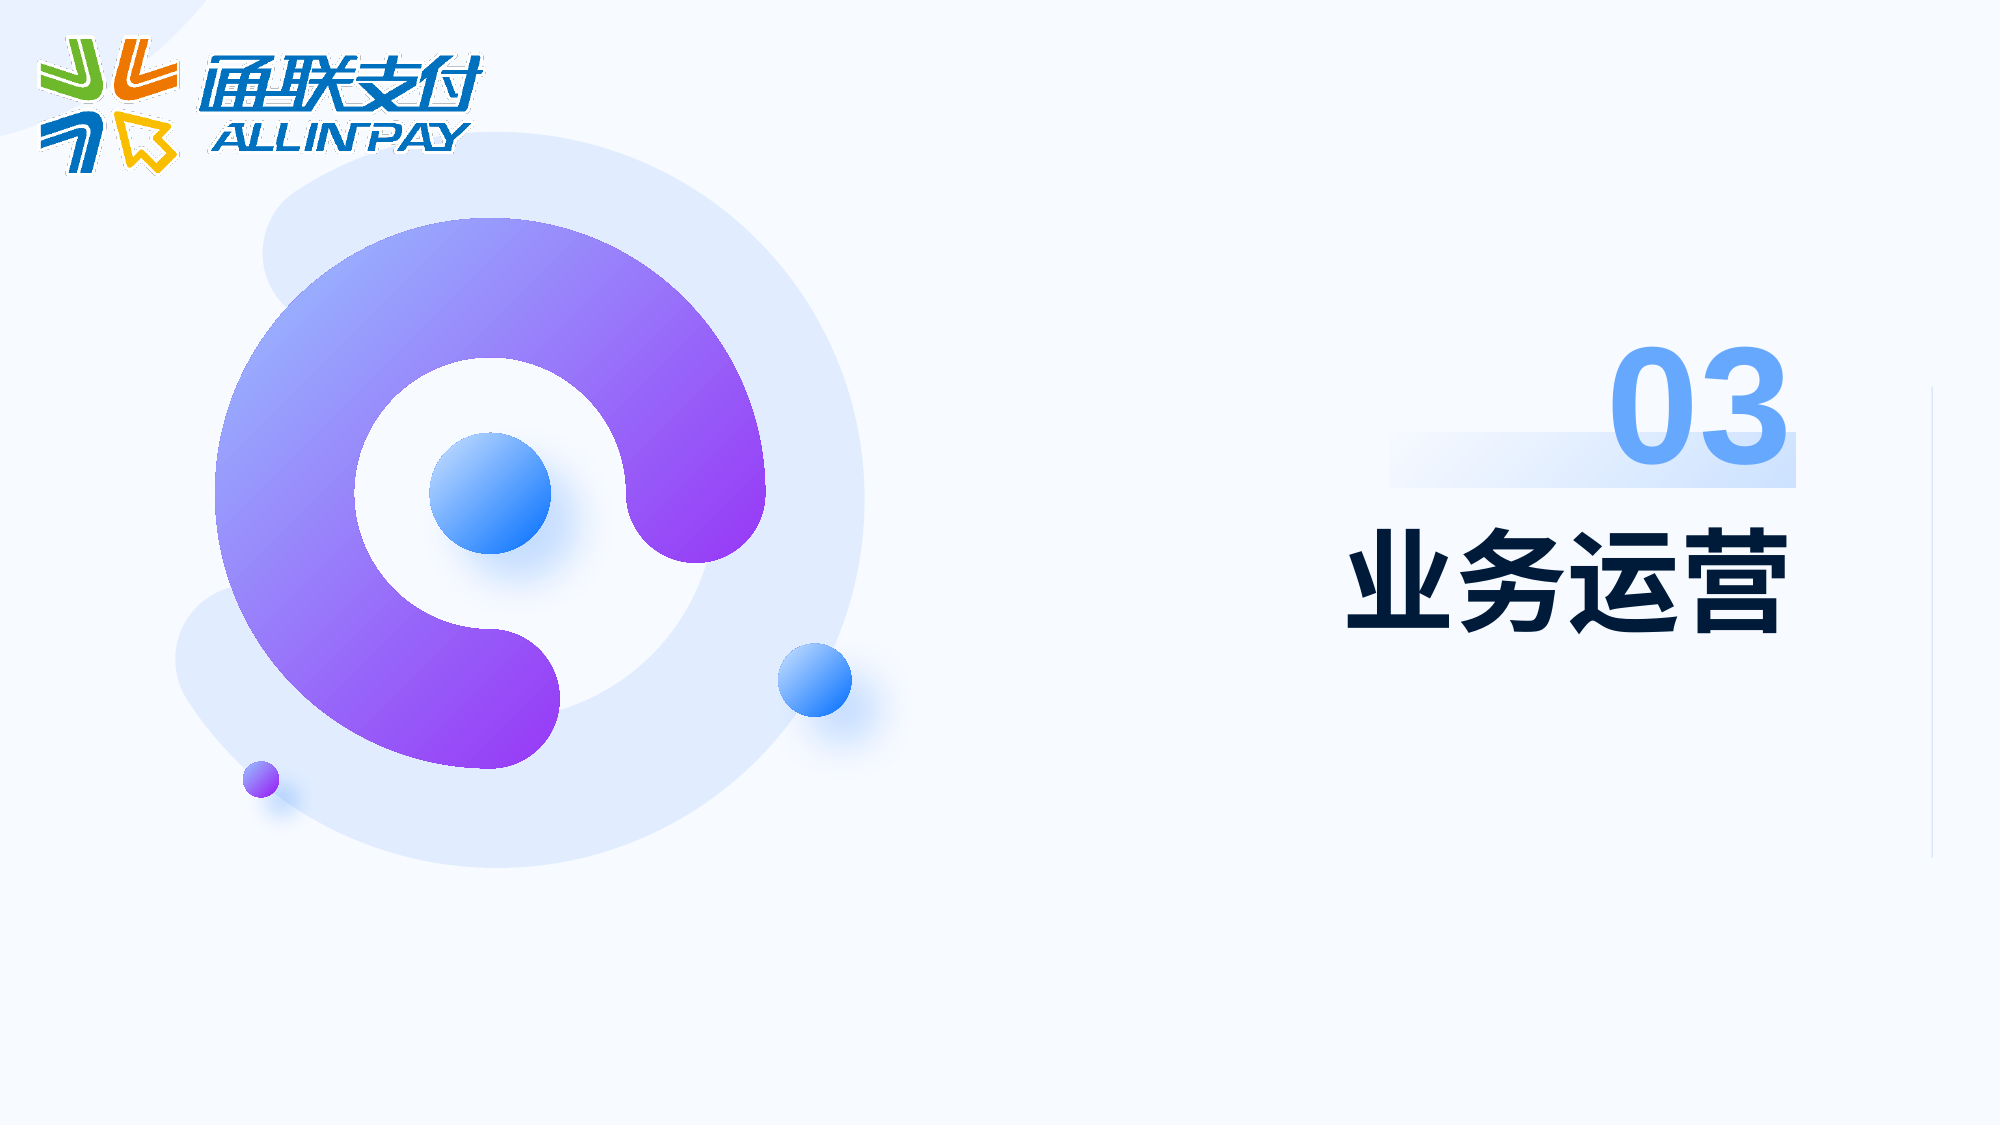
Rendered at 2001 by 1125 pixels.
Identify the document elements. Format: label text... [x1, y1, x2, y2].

title 业务运营 [904, 500, 1793, 647]
picture [37, 35, 486, 176]
list 03 [1078, 158, 1793, 497]
